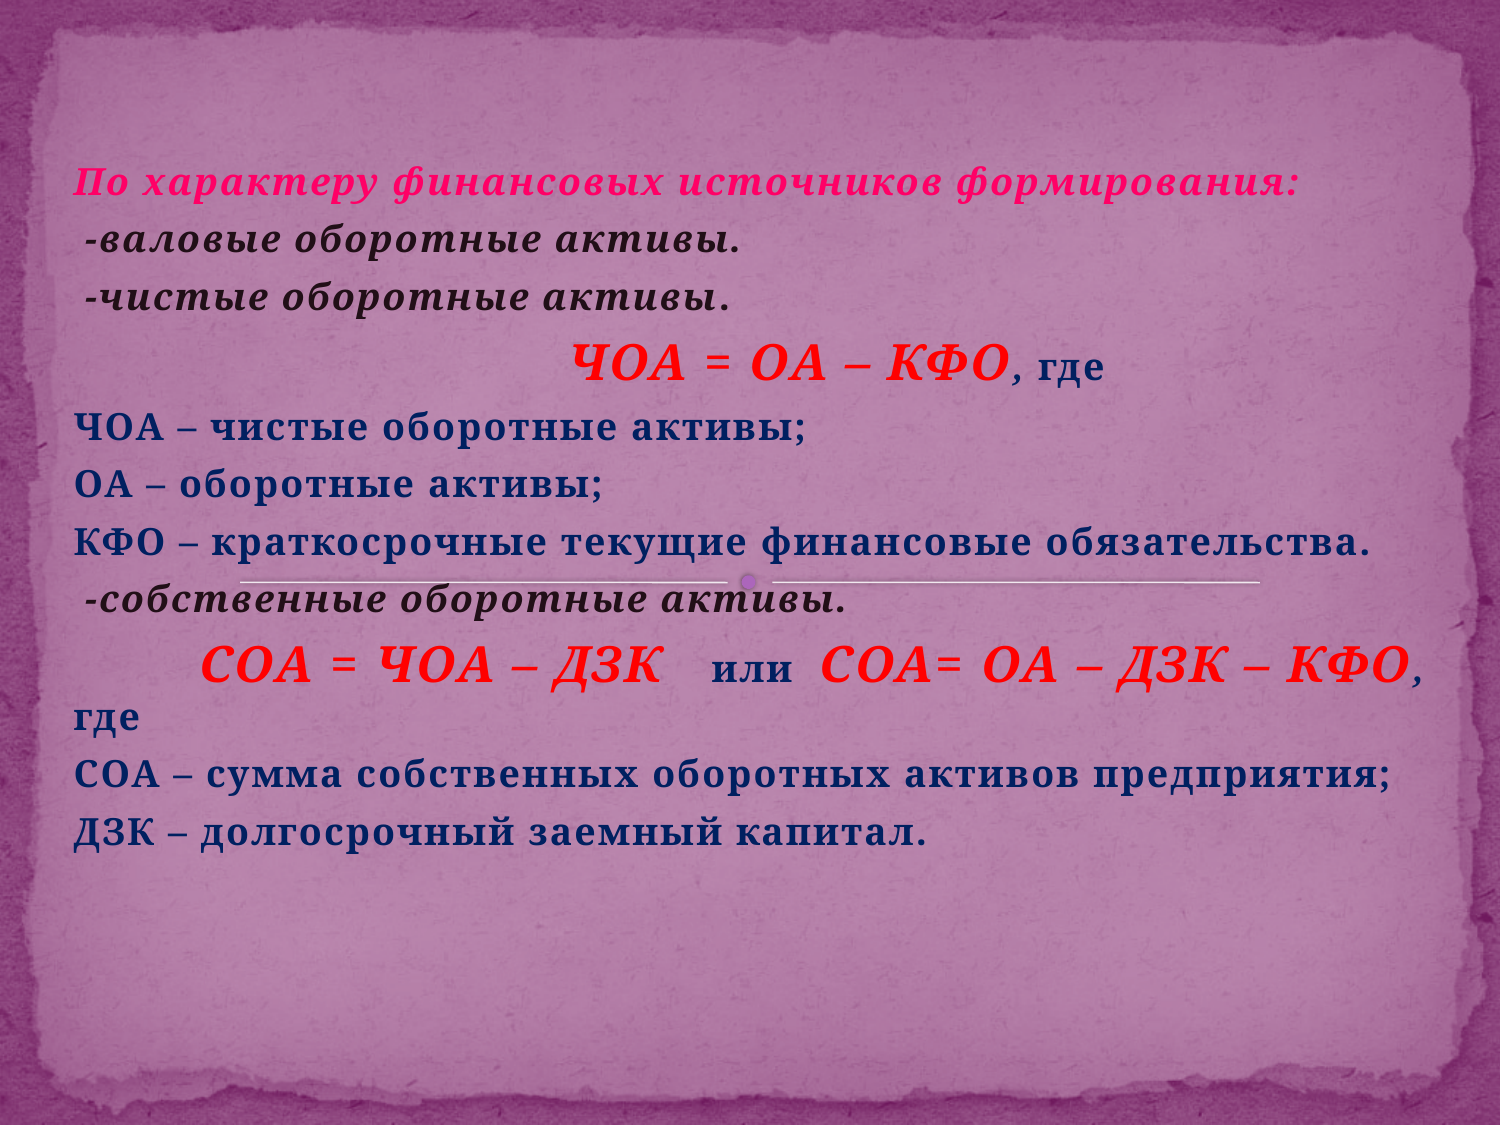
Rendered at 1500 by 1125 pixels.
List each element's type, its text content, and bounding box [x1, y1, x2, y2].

subtitle По характеру финансовых источников формирования: -валовые оборотные активы. -чистые оборотные активы. ЧОА = ОА – КФО, где ЧОА – чистые оборотные активы; ОА – оборотные активы; КФО – краткосрочные текущие финансовые обязательства. -собственные оборотные активы. СОА = ЧОА – ДЗК или СОА= ОА – ДЗК – КФО, где СОА – сумма собственных оборотных активов предприятия; ДЗК – долгосрочный заемный капитал. [58, 34, 1442, 1079]
